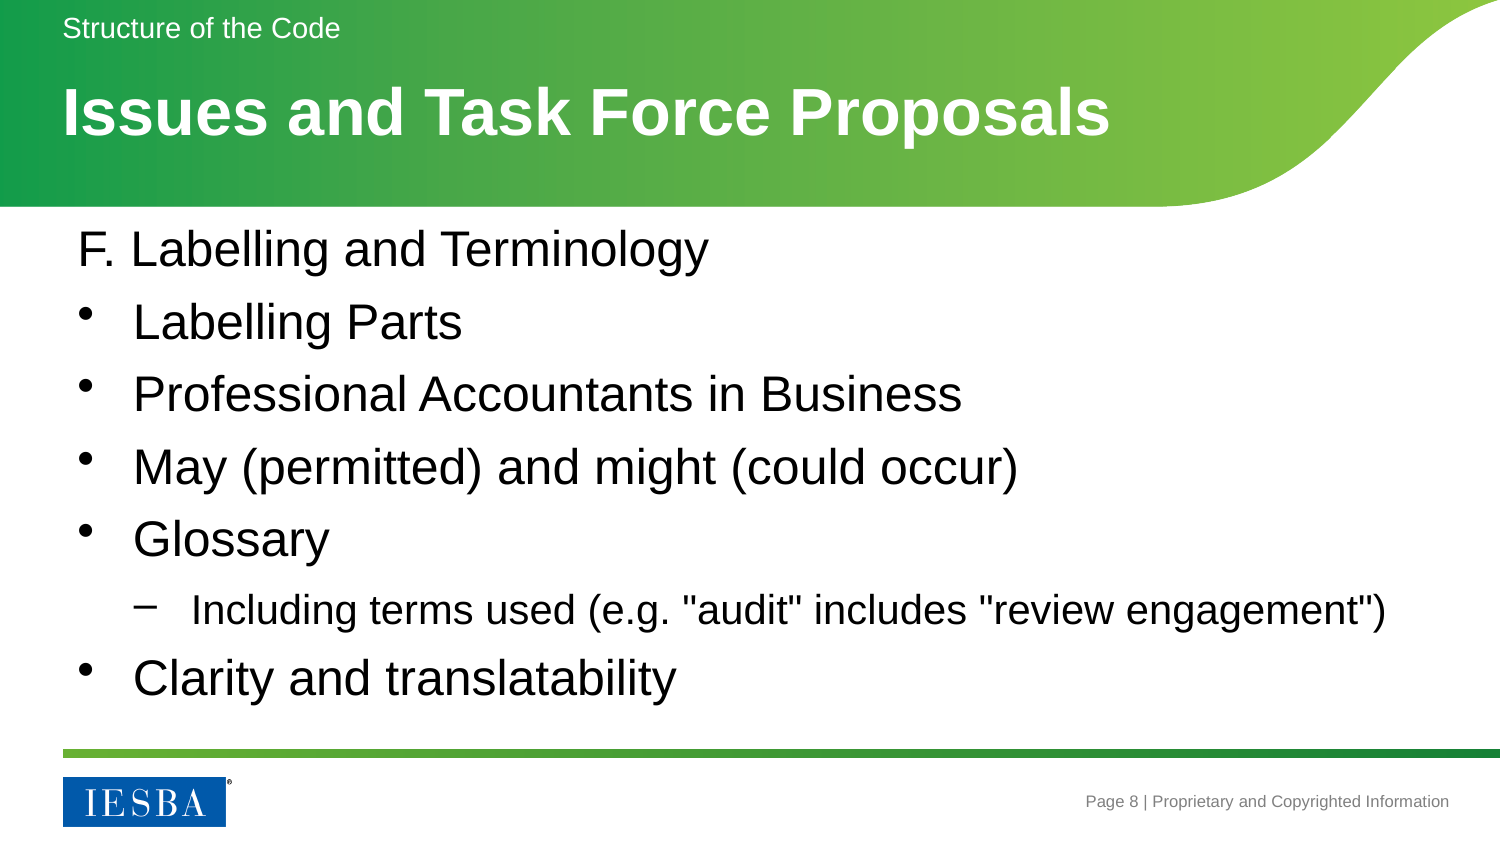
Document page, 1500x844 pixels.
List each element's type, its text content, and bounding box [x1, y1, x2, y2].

subtitle Structure of the Code [62, 9, 675, 47]
picture [63, 777, 232, 827]
title Issues and Task Force Proposals [62, 75, 1275, 142]
picture [0, 0, 1500, 207]
list F. Labelling and Terminology Labelling Parts Professional Accountants in Business May (permitted) and might (could occur) Glossary Including terms used (e.g. "audit" includes "review engagement") Clarity and translatability [62, 209, 1450, 747]
